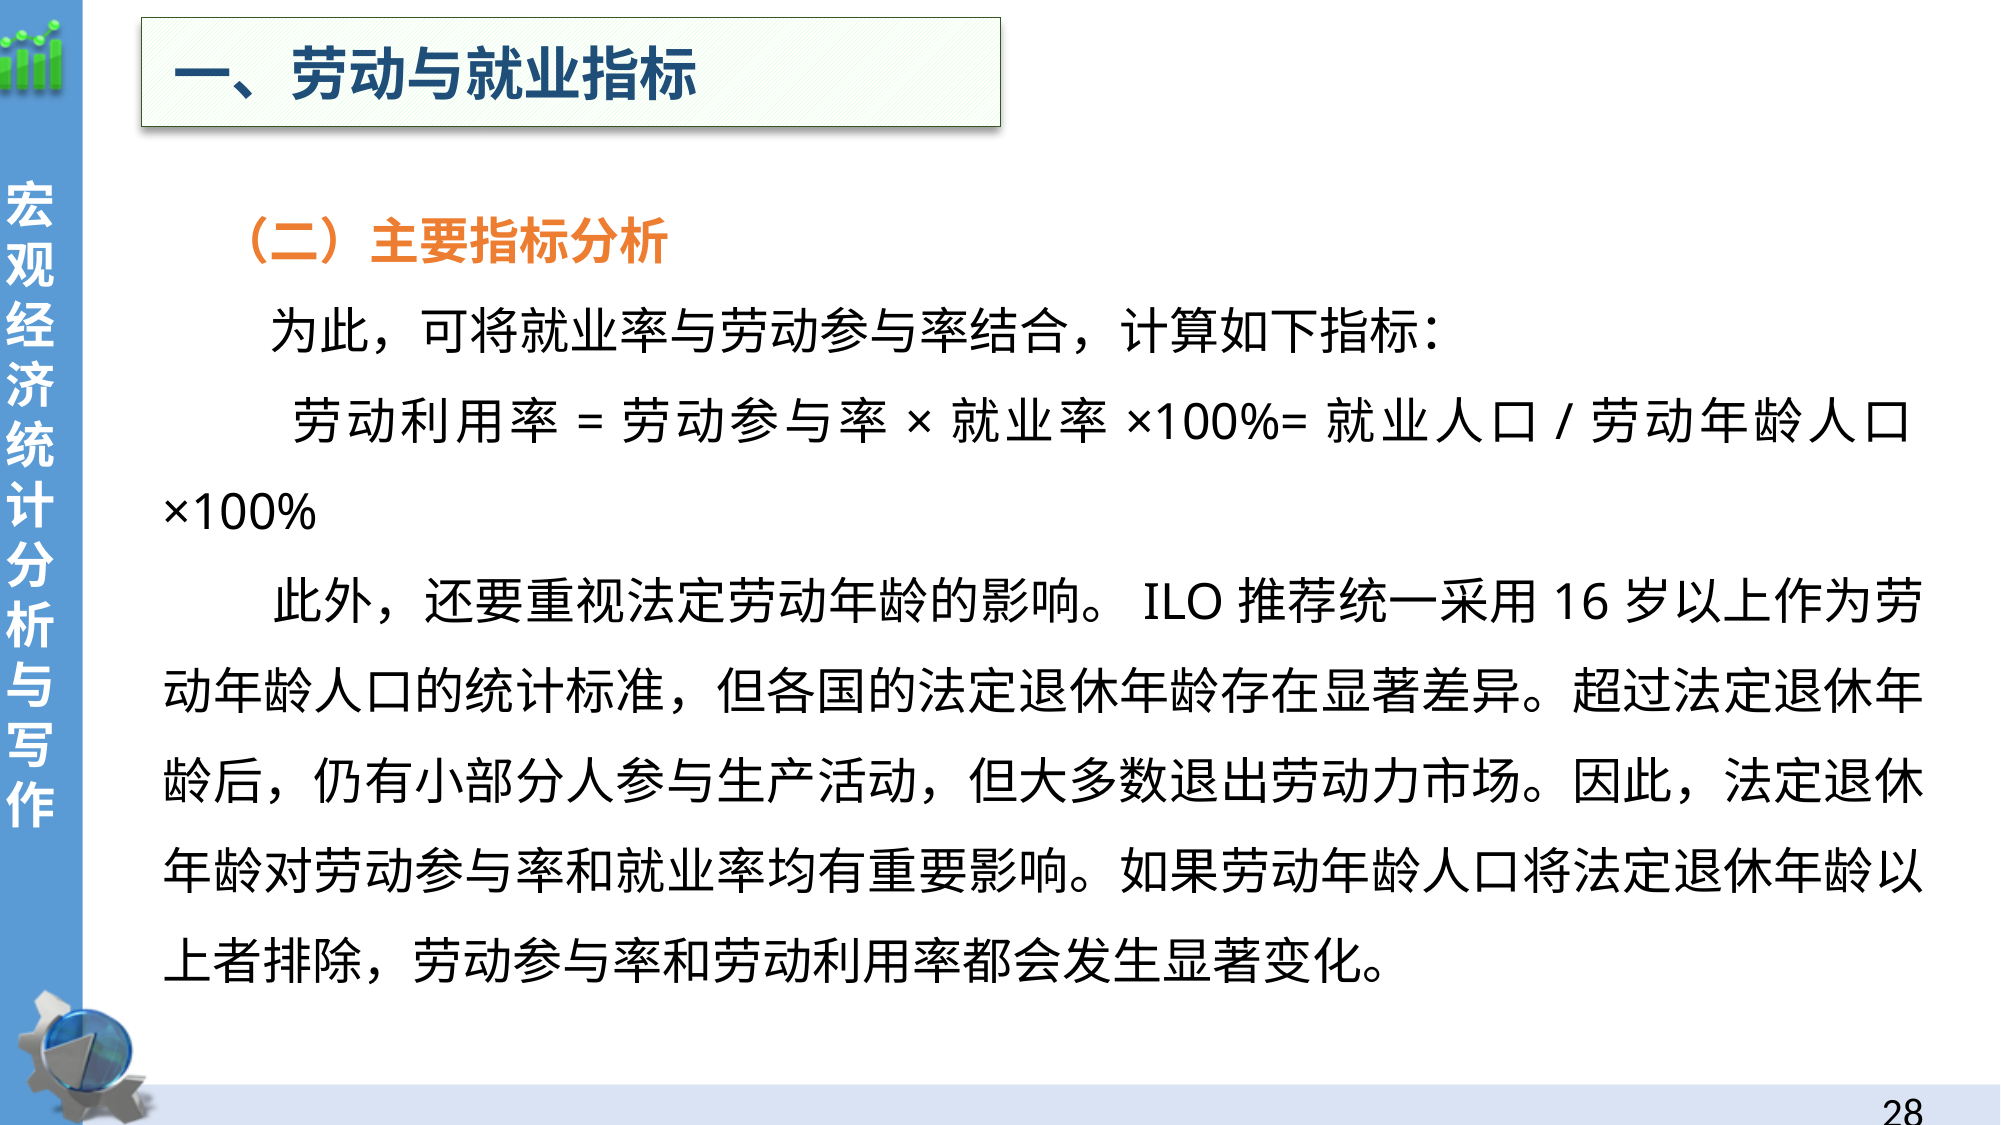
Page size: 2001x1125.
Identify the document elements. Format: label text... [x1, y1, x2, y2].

text_box [1786, 1085, 1940, 1125]
text_box （二）主要指标分析 为此，可将就业率与劳动参与率结合，计算如下指标： 劳动利用率=劳动参与率×就业率×100%=就业人口/劳动年龄人口×100% 此外，还要重视法定劳动年龄的影响。ILO推荐统一采用16岁以上作为劳动年龄人口的统计标准，但各国的法定退休年龄存在显著差异。超过法定退休年龄后，仍有小部分人参与生产活动，但大多数退出劳动力市场。因此，法定退休年龄对劳动参与率和就业率均有重要影响。如果劳动年龄人口将法定退休年龄以上者排除，劳动参与率和劳动利用率都会发生显著变化。 [148, 183, 1940, 1053]
picture [0, 0, 2001, 1125]
text_box 一、劳动与就业指标 [141, 17, 1000, 127]
